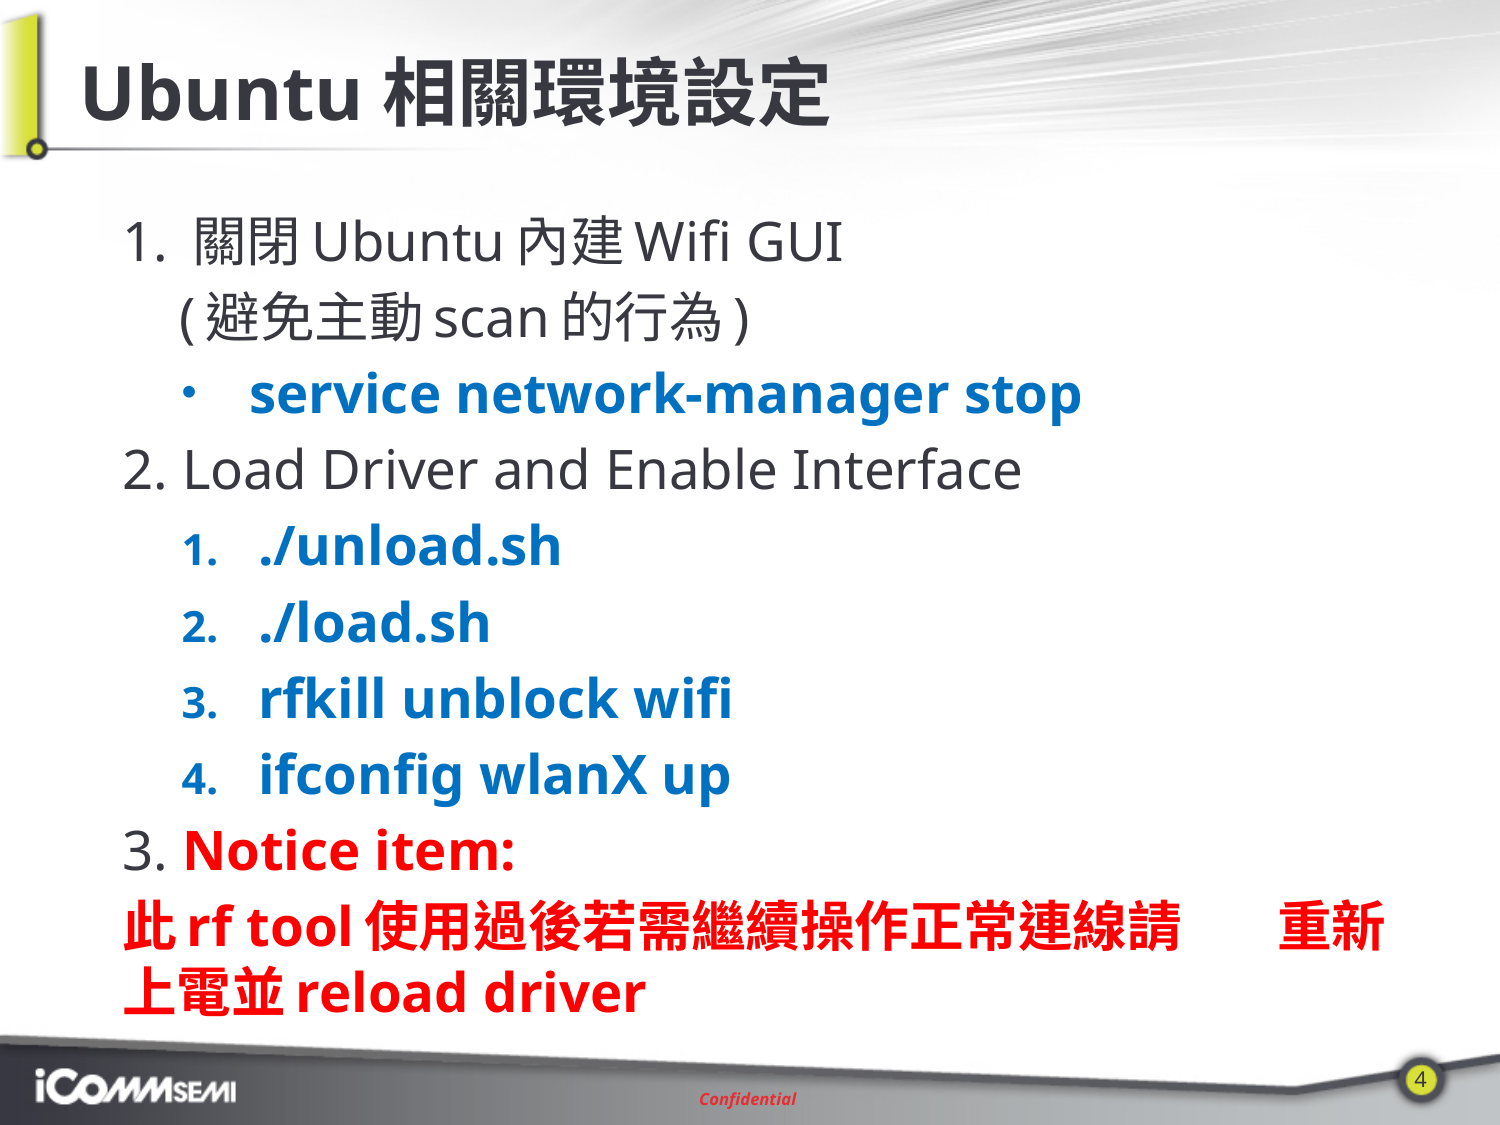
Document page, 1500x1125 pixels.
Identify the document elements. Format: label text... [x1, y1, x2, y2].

title Ubuntu相關環境設定 [64, 31, 1436, 149]
list 1. 關閉Ubuntu內建Wifi GUI (避免主動scan的行為) service network-manager stop 2. Load Driver and Enable Interface ./unload.sh ./load.sh rfkill unblock wifi ifconfig wlanX up 3. Notice item: 此rf tool使用過後若需繼續操作正常連線請 重新上電並reload driver [64, 199, 1436, 1032]
picture [0, 0, 1500, 1125]
